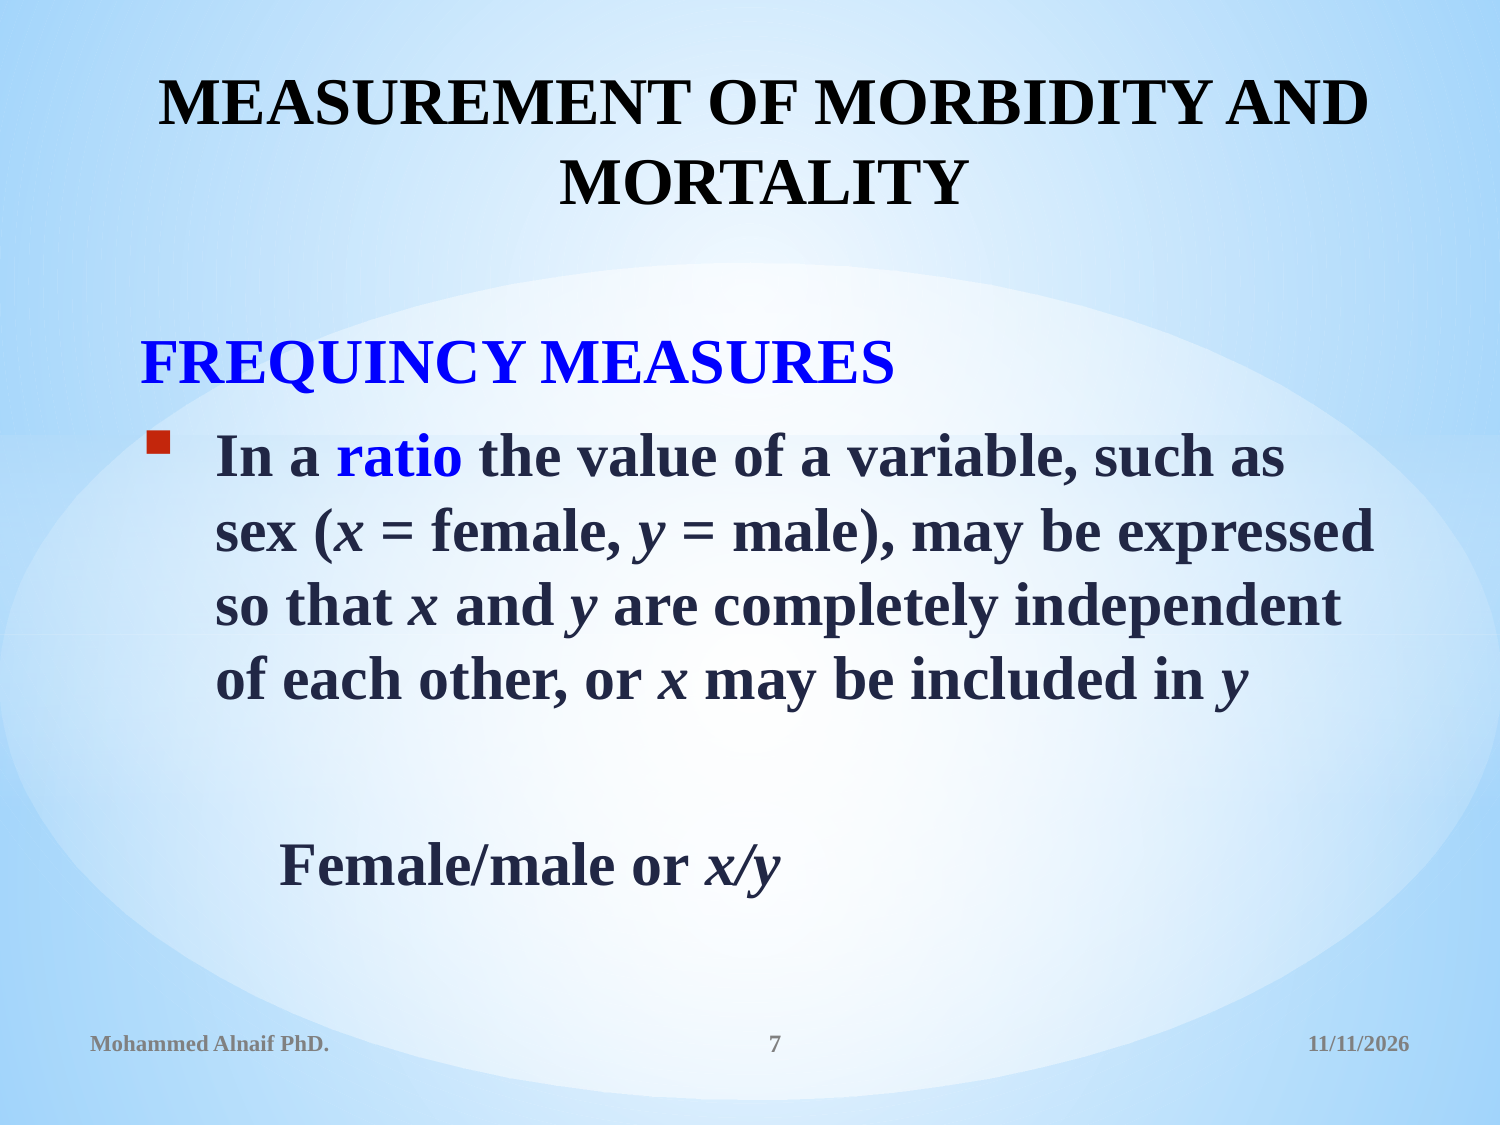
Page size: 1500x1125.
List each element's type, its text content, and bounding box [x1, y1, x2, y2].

footer Mohammed Alnaif PhD. [75, 1012, 624, 1073]
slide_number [1012, 1012, 1425, 1073]
title MEASUREMENT OF MORBIDITY AND MORTALITY [75, 50, 1425, 250]
subtitle FREQUINCY MEASURES In a ratio the value of a variable, such as sex (x = female, y = male), may be expressed so that x and y are completely independent of each other, or x may be included in y Female/male or x/y [125, 312, 1400, 1013]
slide_number 7 [624, 1012, 925, 1073]
